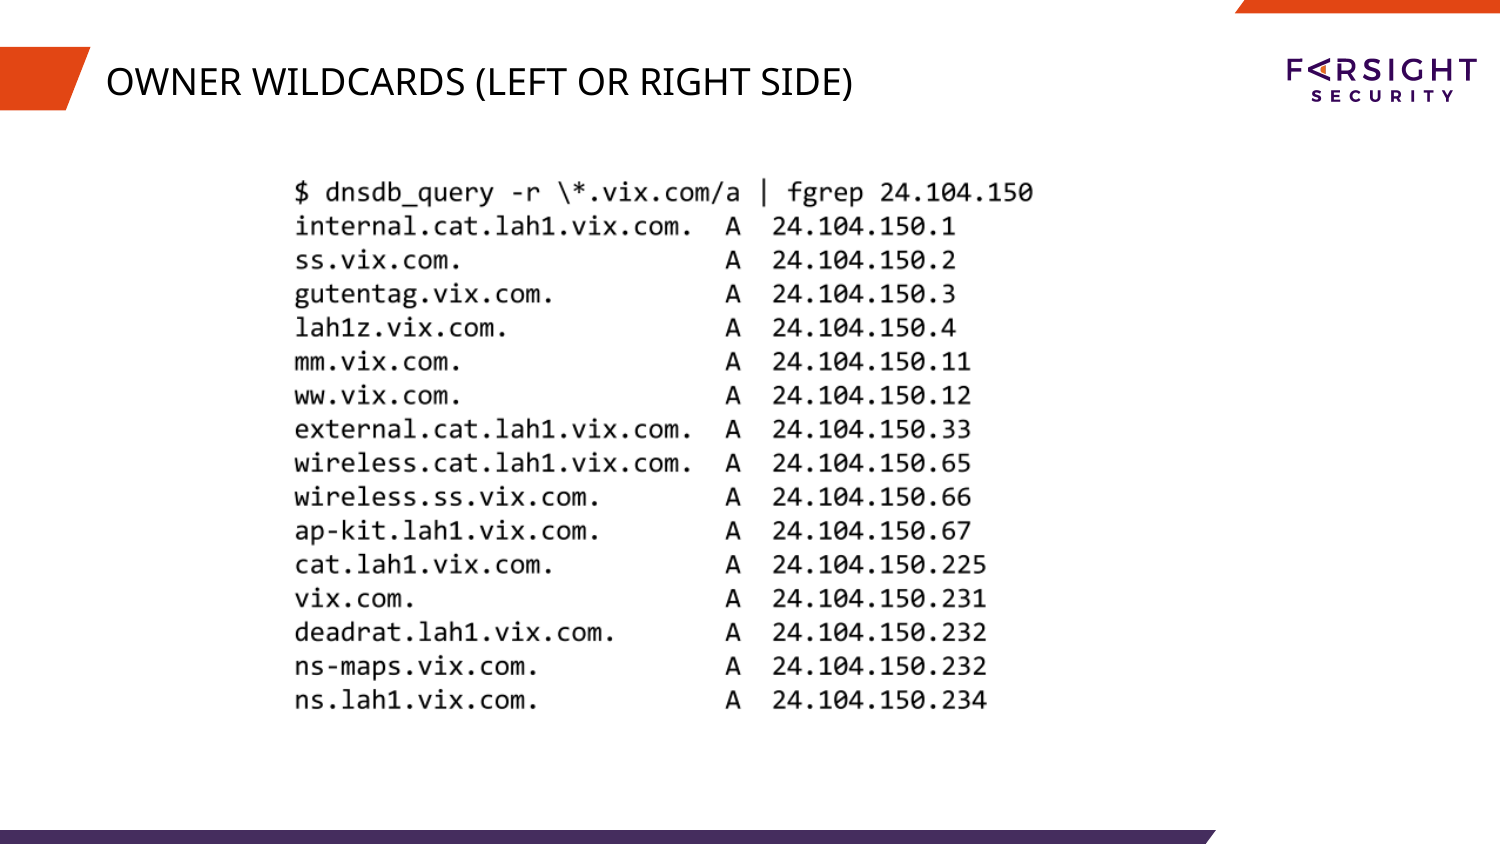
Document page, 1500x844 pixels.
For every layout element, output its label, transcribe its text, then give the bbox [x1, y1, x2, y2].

title OWNER WILDCARDS (LEFT OR RIGHT SIDE) [90, 46, 1255, 114]
picture [1254, 29, 1500, 131]
picture [229, 151, 1355, 758]
list (COPY) [363, 766, 1255, 844]
